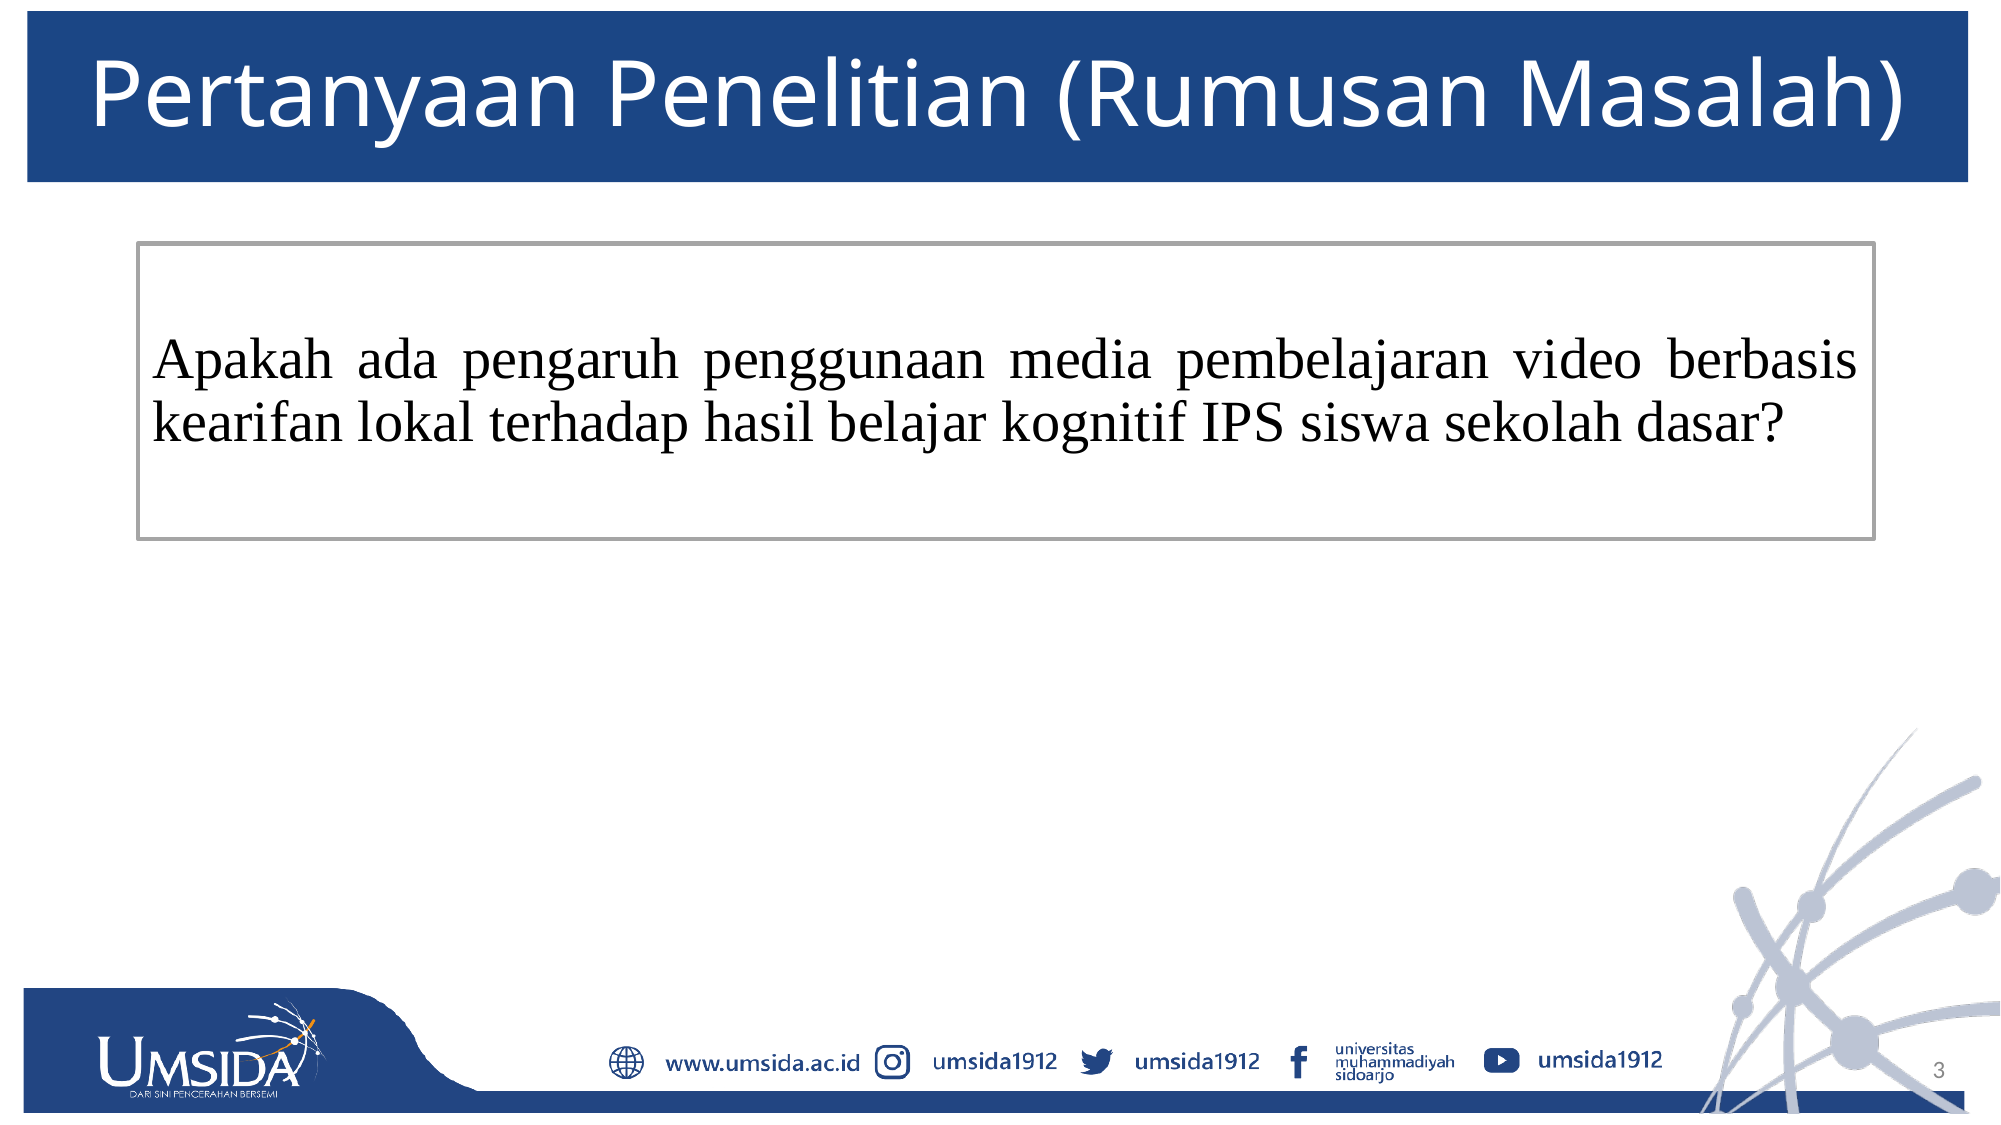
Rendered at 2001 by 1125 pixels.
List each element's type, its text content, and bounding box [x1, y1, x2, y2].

text_box Apakah ada pengaruh penggunaan media pembelajaran video berbasis kearifan lokal terhadap hasil belajar kognitif IPS siswa sekolah dasar? [136, 241, 1876, 541]
title Pertanyaan Penelitian (Rumusan Masalah) [27, 11, 1969, 183]
picture [23, 51, 2001, 1114]
